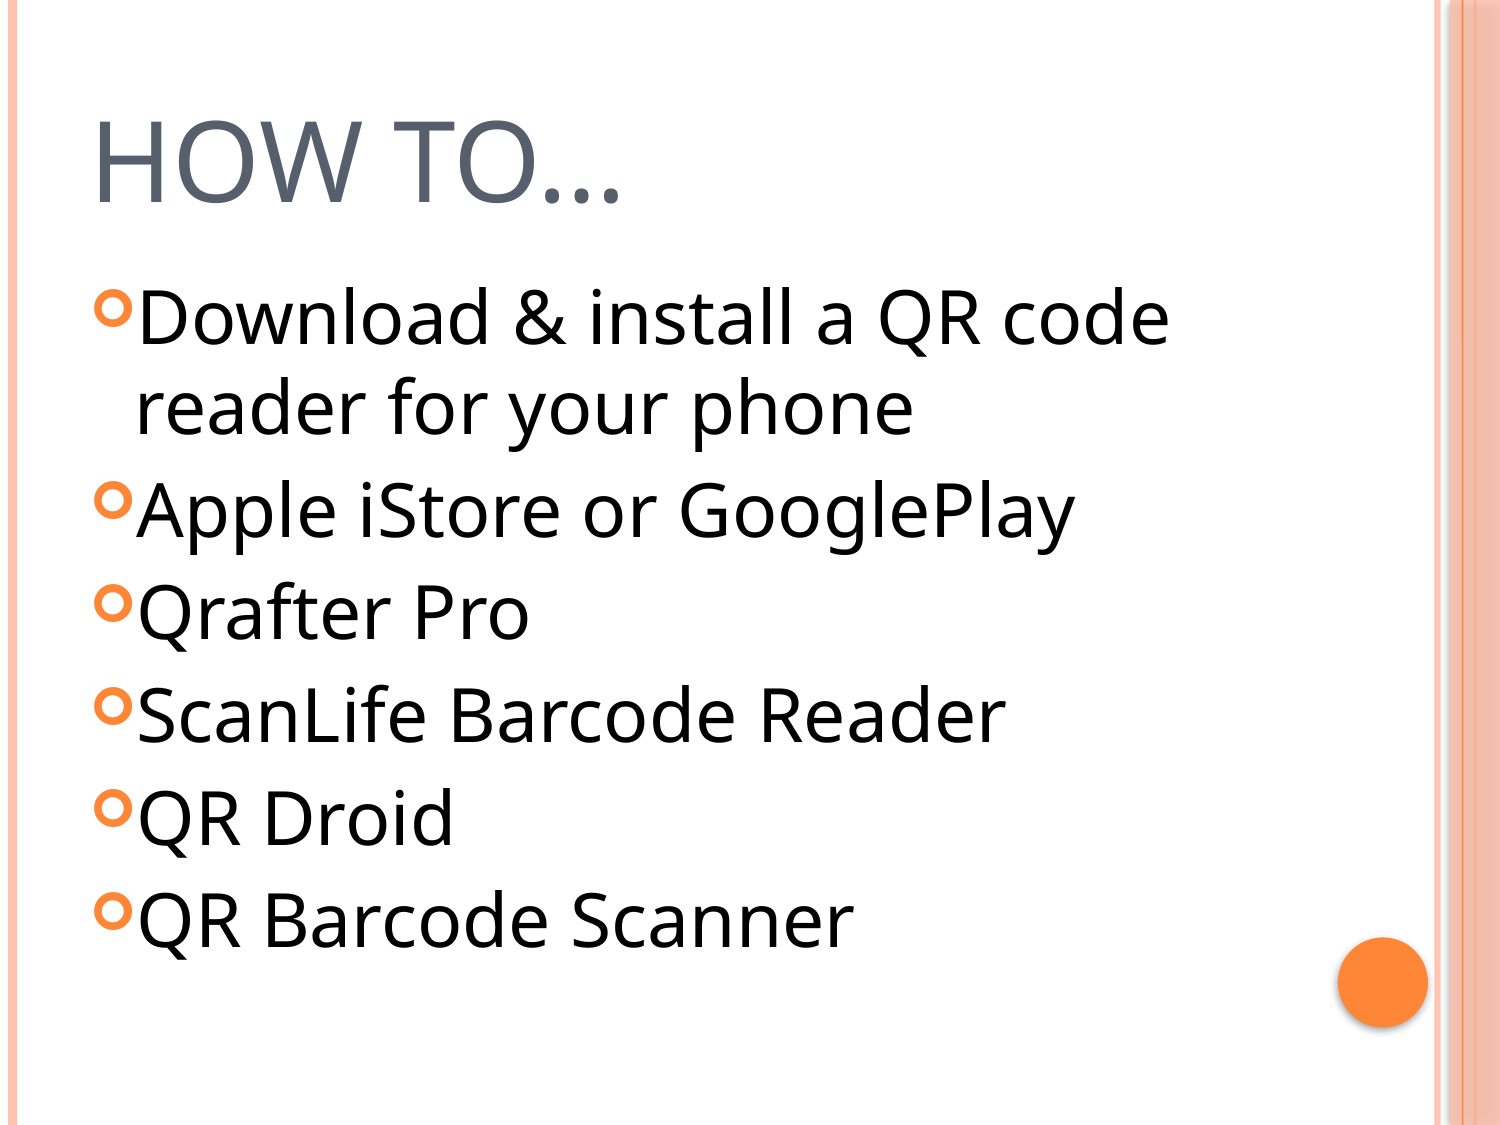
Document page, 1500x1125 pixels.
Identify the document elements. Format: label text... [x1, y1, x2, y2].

title How to… [75, 45, 1300, 233]
list Download & install a QR code reader for your phone Apple iStore or GooglePlay Qrafter Pro ScanLife Barcode Reader QR Droid QR Barcode Scanner [75, 262, 1300, 1062]
